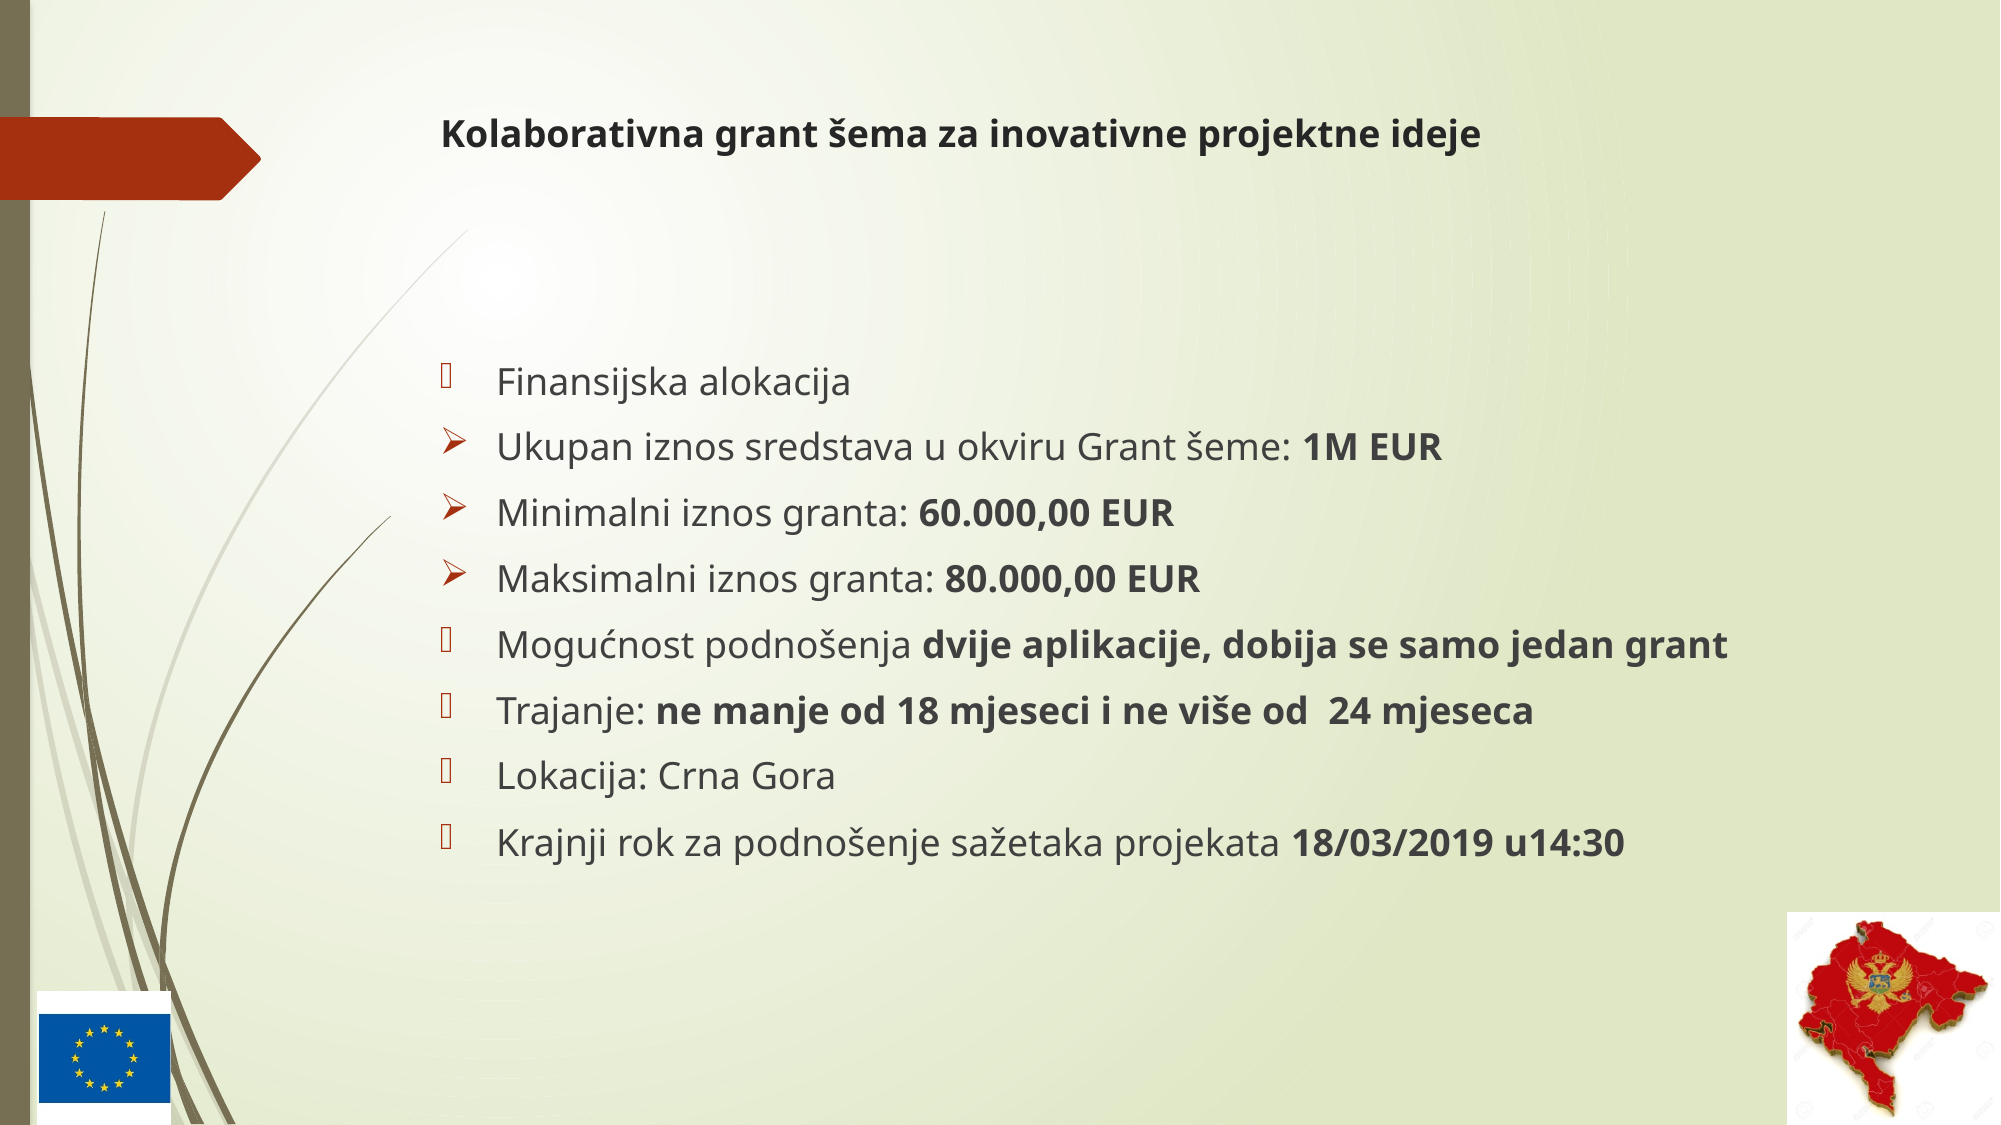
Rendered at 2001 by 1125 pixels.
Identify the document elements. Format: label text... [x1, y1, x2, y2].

list Finansijska alokacija Ukupan iznos sredstava u okviru Grant šeme: 1M EUR Minimalni iznos granta: 60.000,00 EUR Maksimalni iznos granta: 80.000,00 EUR Mogućnost podnošenja dvije aplikacije, dobija se samo jedan grant Trajanje: ne manje od 18 mjeseci i ne više od 24 mjeseca Lokacija: Crna Gora Krajnji rok za podnošenje sažetaka projekata 18/03/2019 u14:30 [424, 350, 1888, 970]
picture [37, 991, 172, 1125]
picture [1787, 912, 2000, 1125]
title Kolaborativna grant šema za inovativne projektne ideje [425, 102, 1888, 313]
